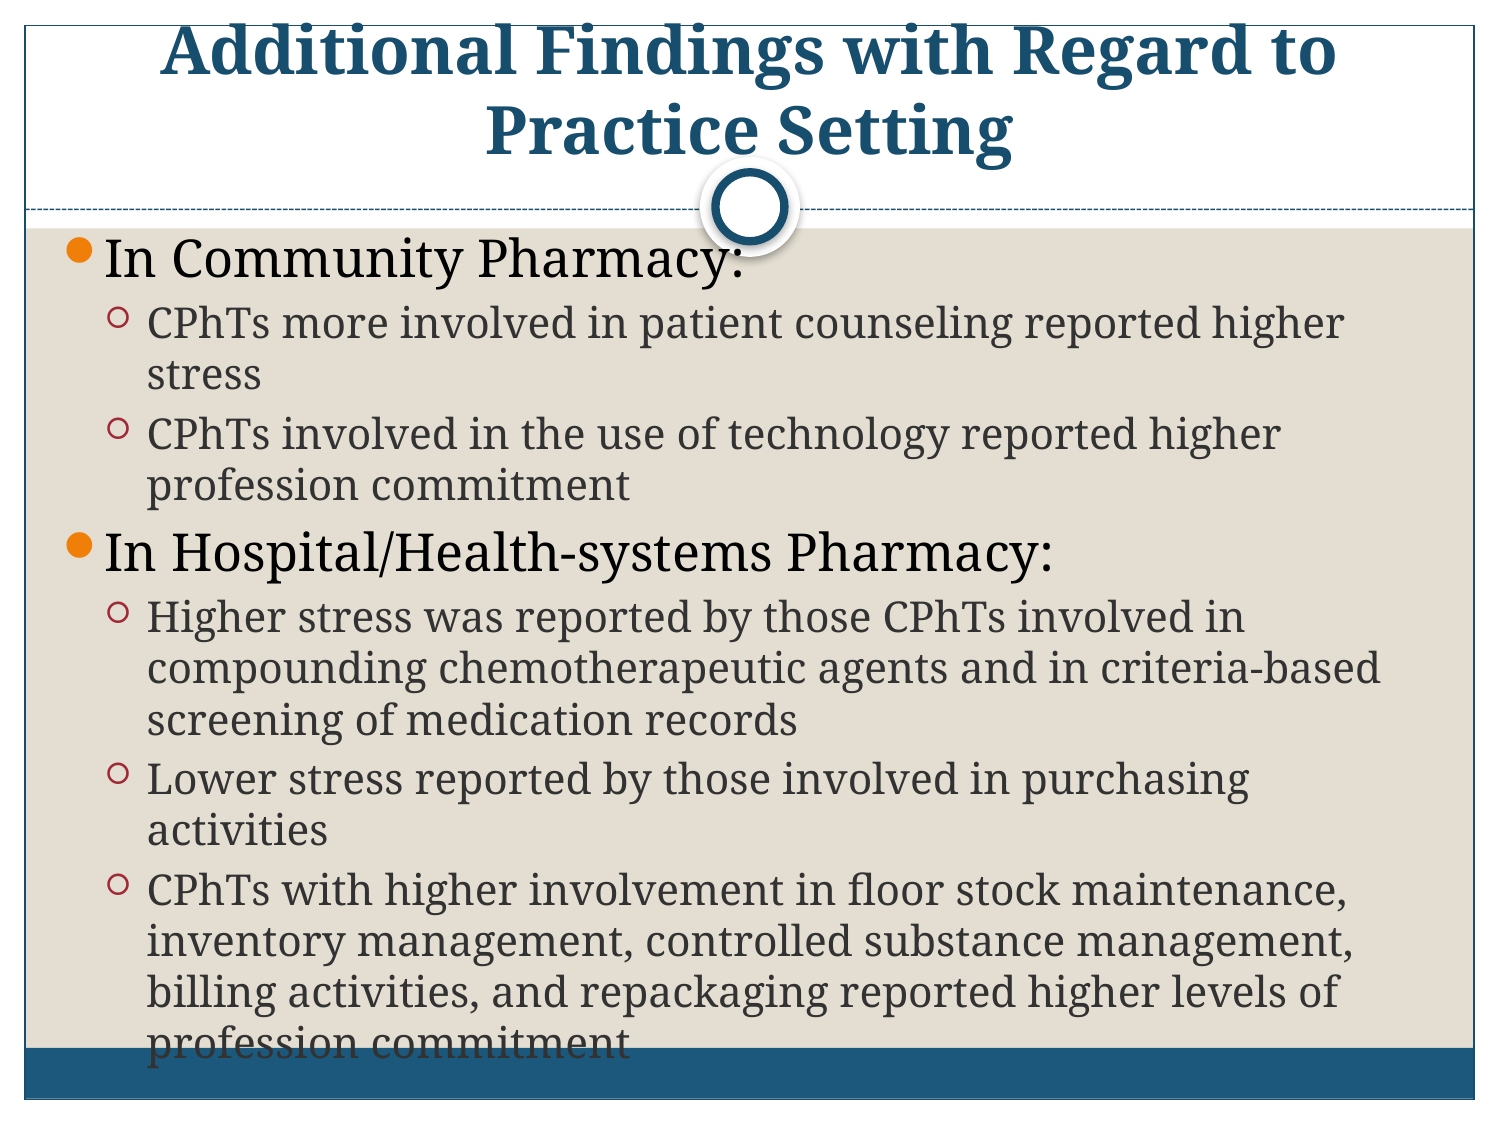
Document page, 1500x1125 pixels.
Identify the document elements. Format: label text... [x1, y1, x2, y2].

list In Community Pharmacy: CPhTs more involved in patient counseling reported higher stress CPhTs involved in the use of technology reported higher profession commitment In Hospital/Health-systems Pharmacy: Higher stress was reported by those CPhTs involved in compounding chemotherapeutic agents and in criteria-based screening of medication records Lower stress reported by those involved in purchasing activities CPhTs with higher involvement in floor stock maintenance, inventory management, controlled substance management, billing activities, and repackaging reported higher levels of profession commitment [48, 217, 1442, 1081]
title Additional Findings with Regard to Practice Setting [0, 0, 1500, 175]
